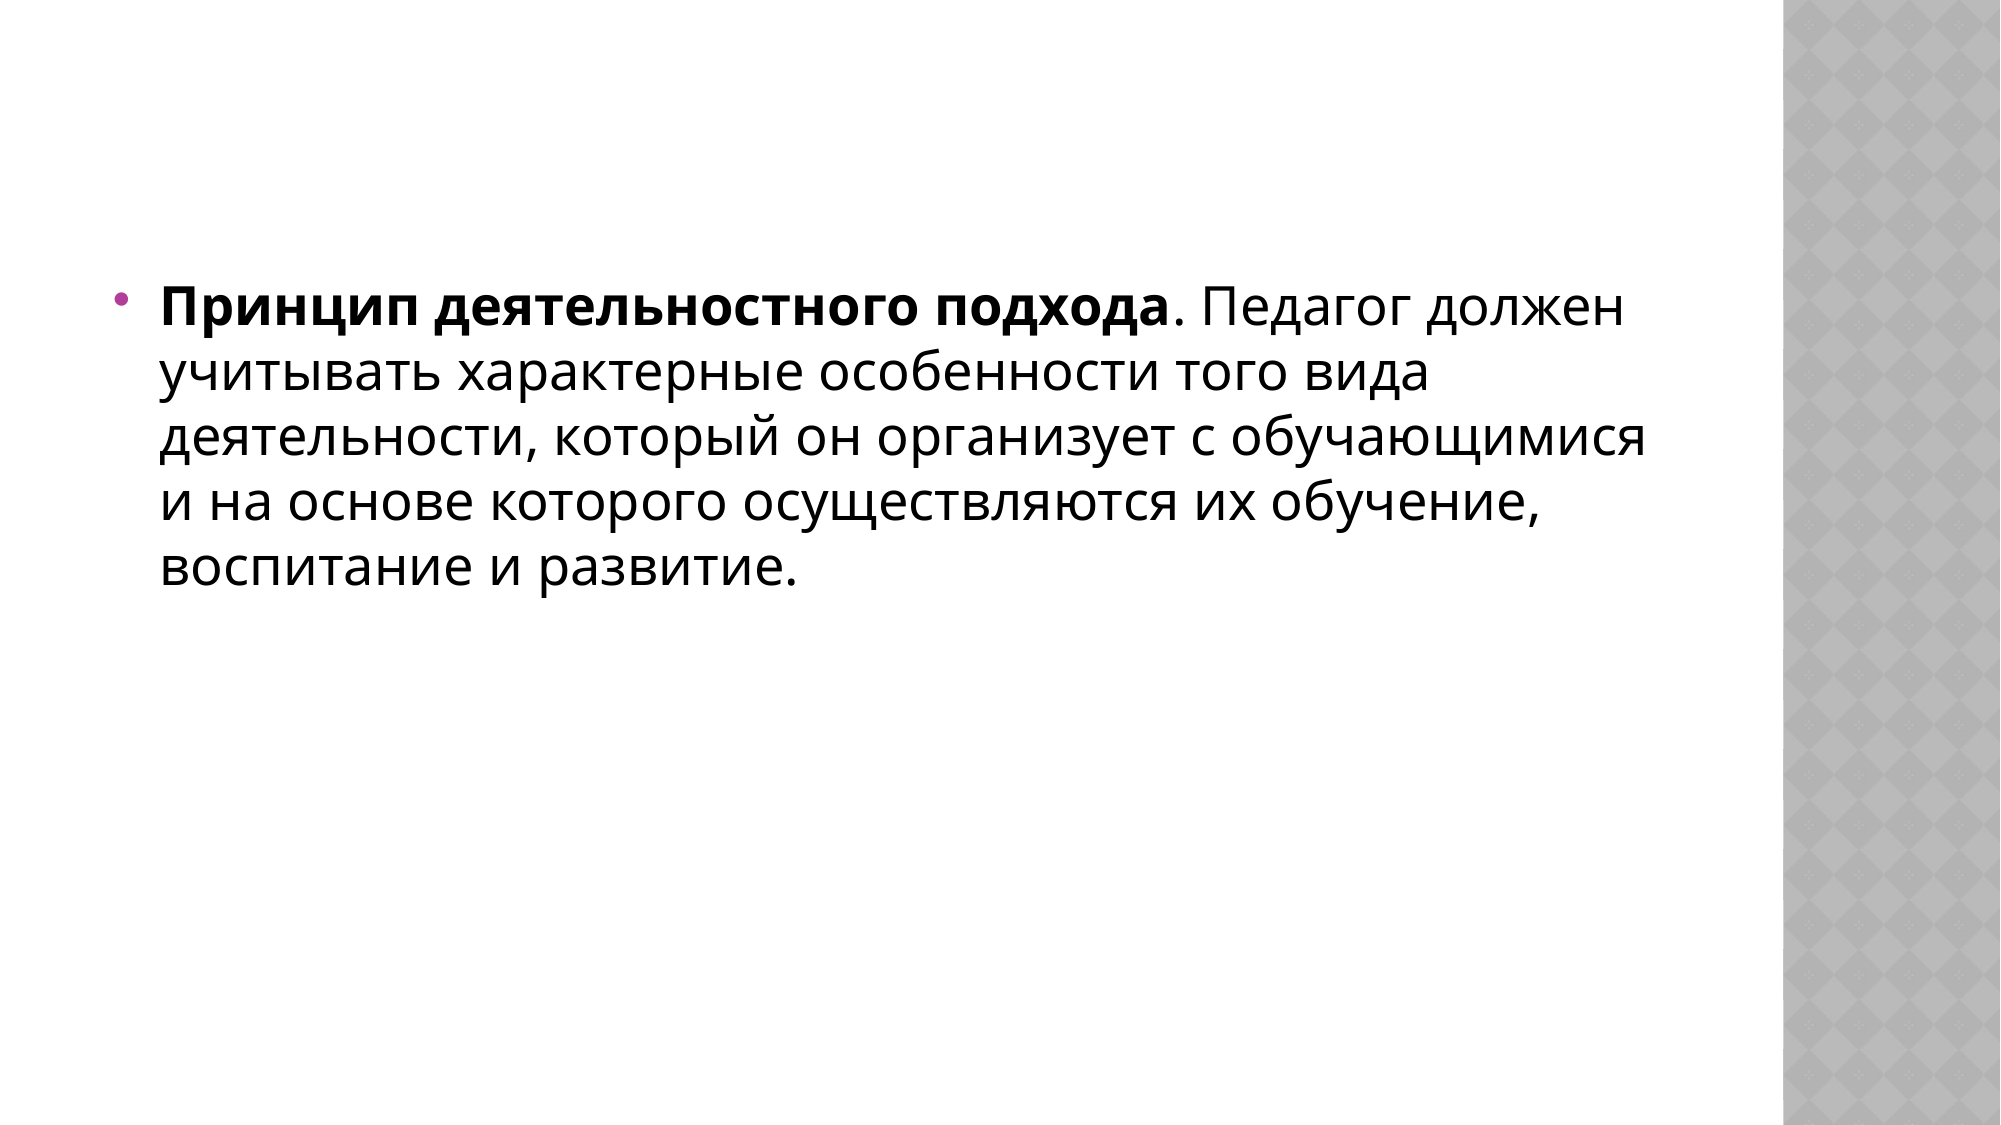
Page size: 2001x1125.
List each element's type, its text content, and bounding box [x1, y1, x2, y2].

list Принцип деятельностного подхода. Педагог должен учитывать характерные особенности того вида деятельности, который он организует с обучающимися и на основе которого осуществляются их обучение, воспитание и развитие. [99, 264, 1684, 1059]
